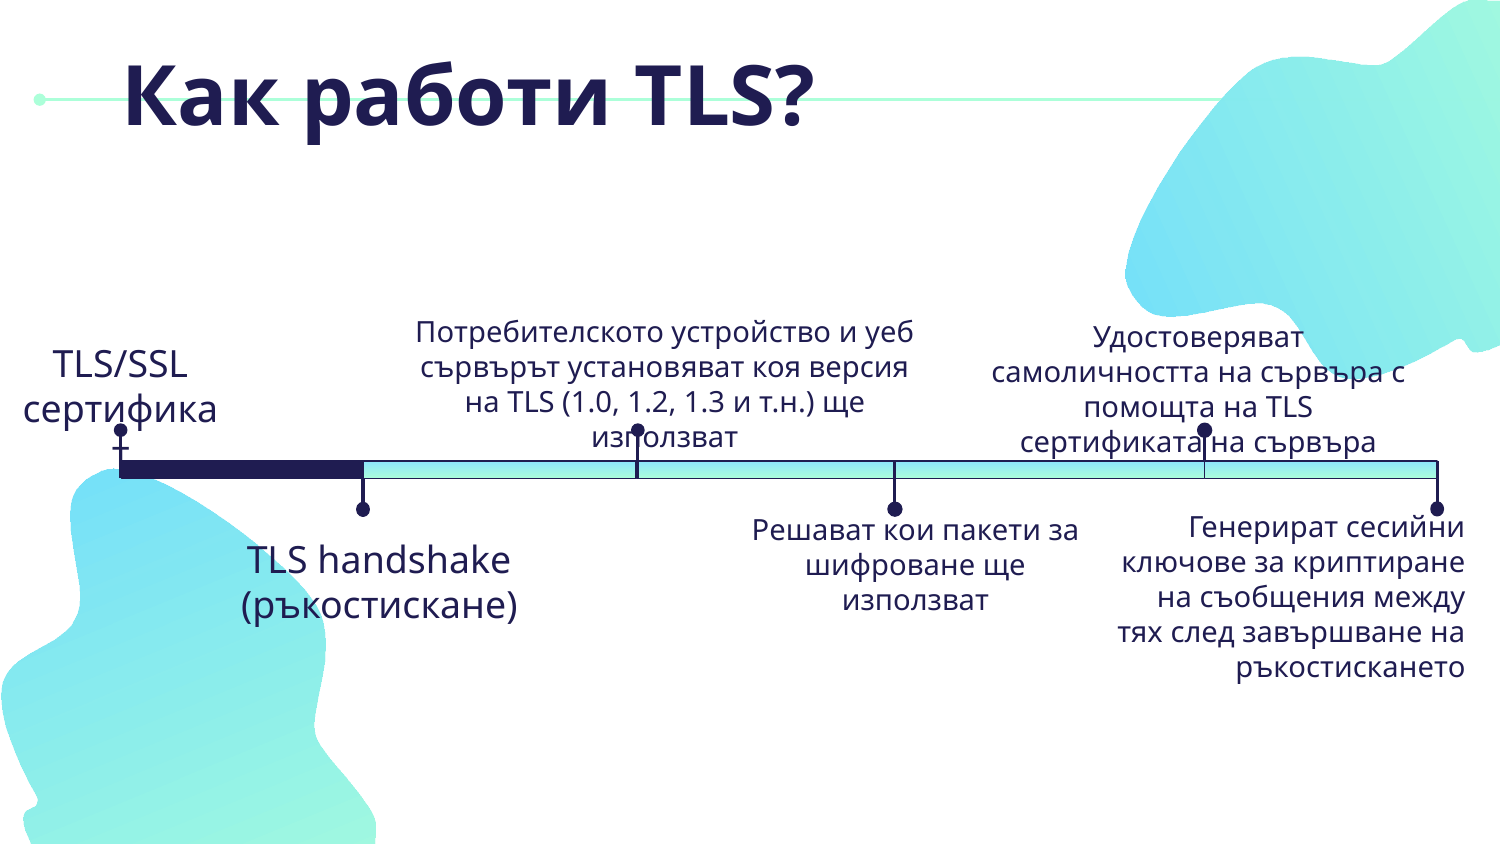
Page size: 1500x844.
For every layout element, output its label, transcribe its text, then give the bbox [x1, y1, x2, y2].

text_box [357, 460, 637, 516]
text_box Генерират сесийни ключове за криптиране на съобщения между тях след завършване на ръкостискането [1043, 493, 1481, 583]
text_box [0, 468, 376, 844]
list Решават кои пакети за шифроване ще използват [670, 496, 1108, 585]
text_box [1198, 424, 1211, 436]
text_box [888, 460, 1205, 516]
list Удостоверяват самоличността на сървъра с помощта на TLS сертификата на сървъра [975, 303, 1422, 393]
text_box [114, 423, 380, 479]
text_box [1431, 460, 1443, 516]
text_box [1208, 460, 1430, 479]
title TLS/SSL сертификат [0, 324, 242, 414]
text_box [631, 423, 896, 479]
list Потребителското устройство и уеб сървърът установяват коя версия на TLS (1.0, 1.2, 1.3 и т.н.) ще използват [399, 298, 930, 387]
title TLS handshake (ръкостискане) [152, 520, 606, 610]
text_box [1125, 0, 1500, 358]
title Как работи TLS? [106, 27, 1105, 116]
